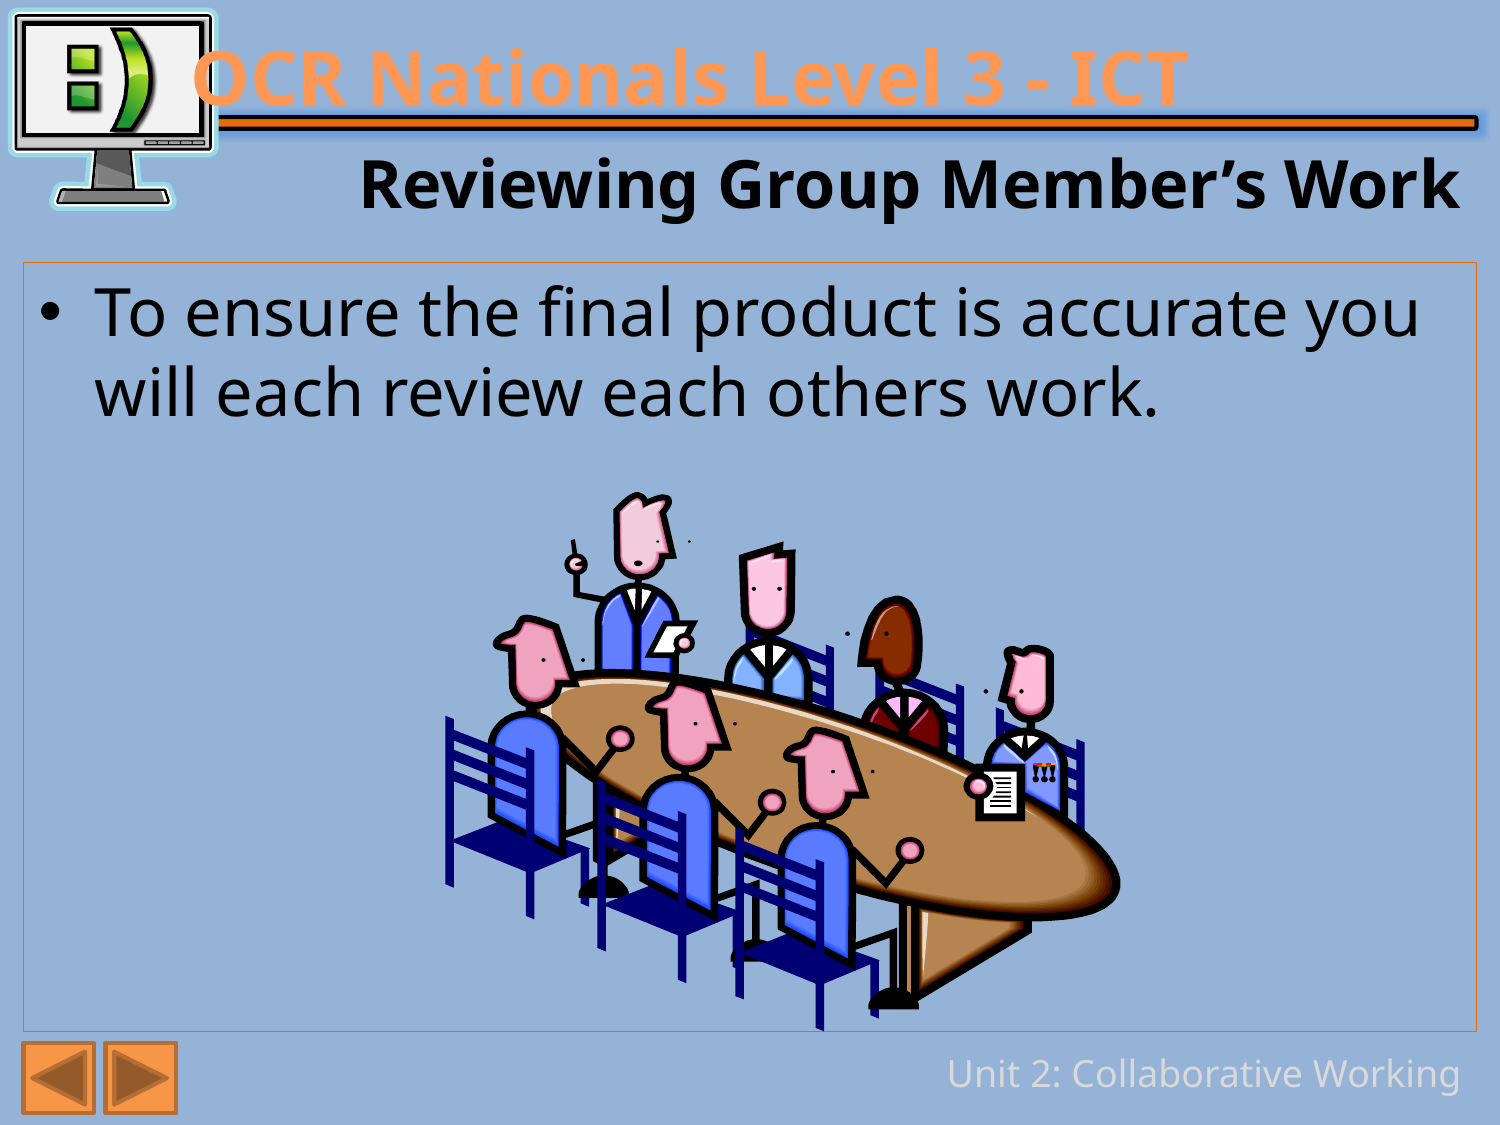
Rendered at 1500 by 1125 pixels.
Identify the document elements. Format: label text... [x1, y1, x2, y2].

list To ensure the final product is accurate you will each review each others work. [23, 262, 1477, 1032]
title Reviewing Group Member’s Work [187, 117, 1477, 247]
picture [48, 21, 172, 139]
picture [445, 491, 1121, 1032]
